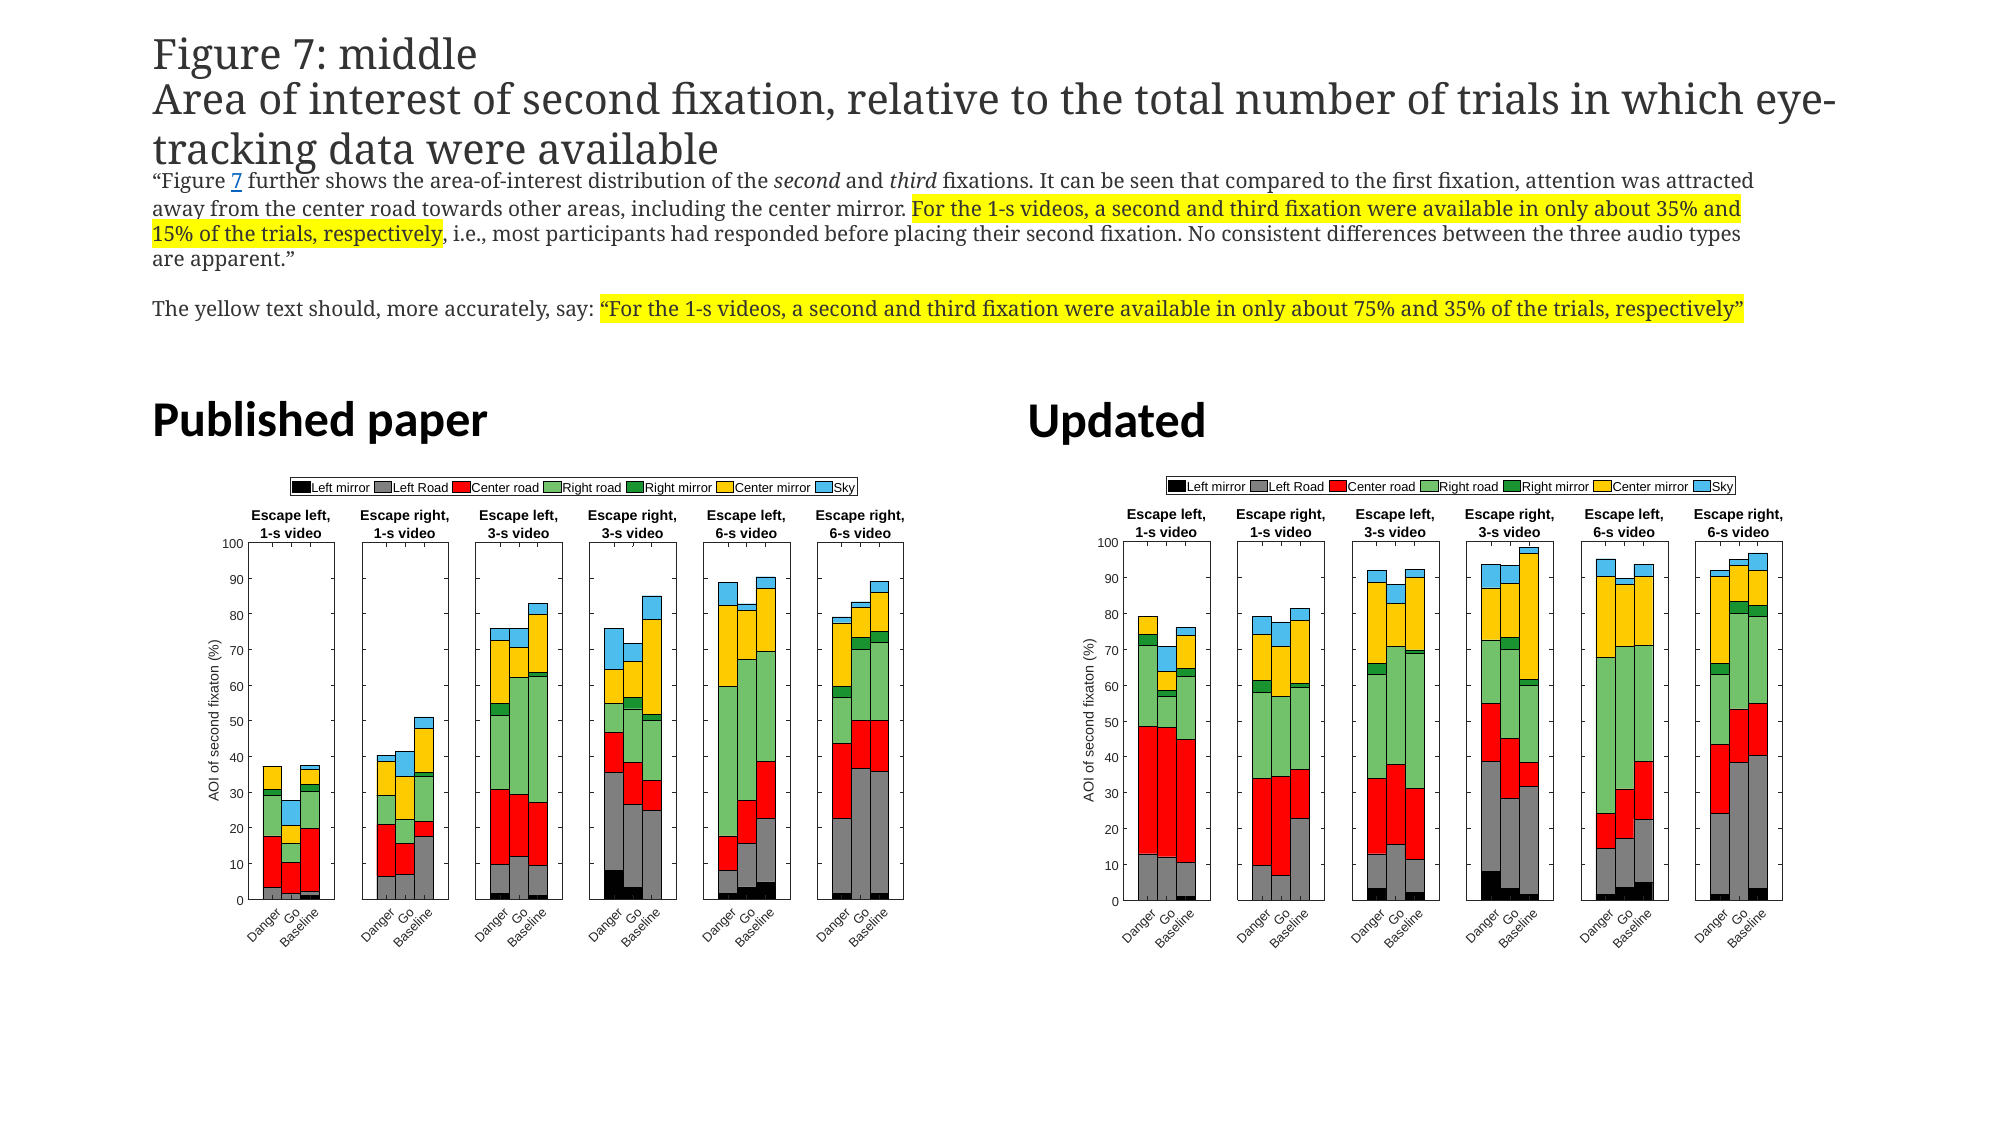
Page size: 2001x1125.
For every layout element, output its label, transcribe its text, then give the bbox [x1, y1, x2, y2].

text_box “Figure 7 further shows the area-of-interest distribution of the second and third fixations. It can be seen that compared to the first fixation, attention was attracted away from the center road towards other areas, including the center mirror. For the 1-s videos, a second and third fixation were available in only about 35% and 15% of the trials, respectively, i.e., most participants had responded before placing their second fixation. No consistent differences between the three audio types are apparent.” The yellow text should, more accurately, say: “For the 1-s videos, a second and third fixation were available in only about 75% and 35% of the trials, respectively” [137, 160, 1770, 329]
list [137, 475, 984, 951]
list Published paper [137, 329, 984, 455]
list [1012, 474, 1863, 953]
list Updated [1012, 377, 1863, 456]
title Figure 7: middle Area of interest of second fixation, relative to the total number of trials in which eye-tracking data were available [137, 0, 1863, 213]
